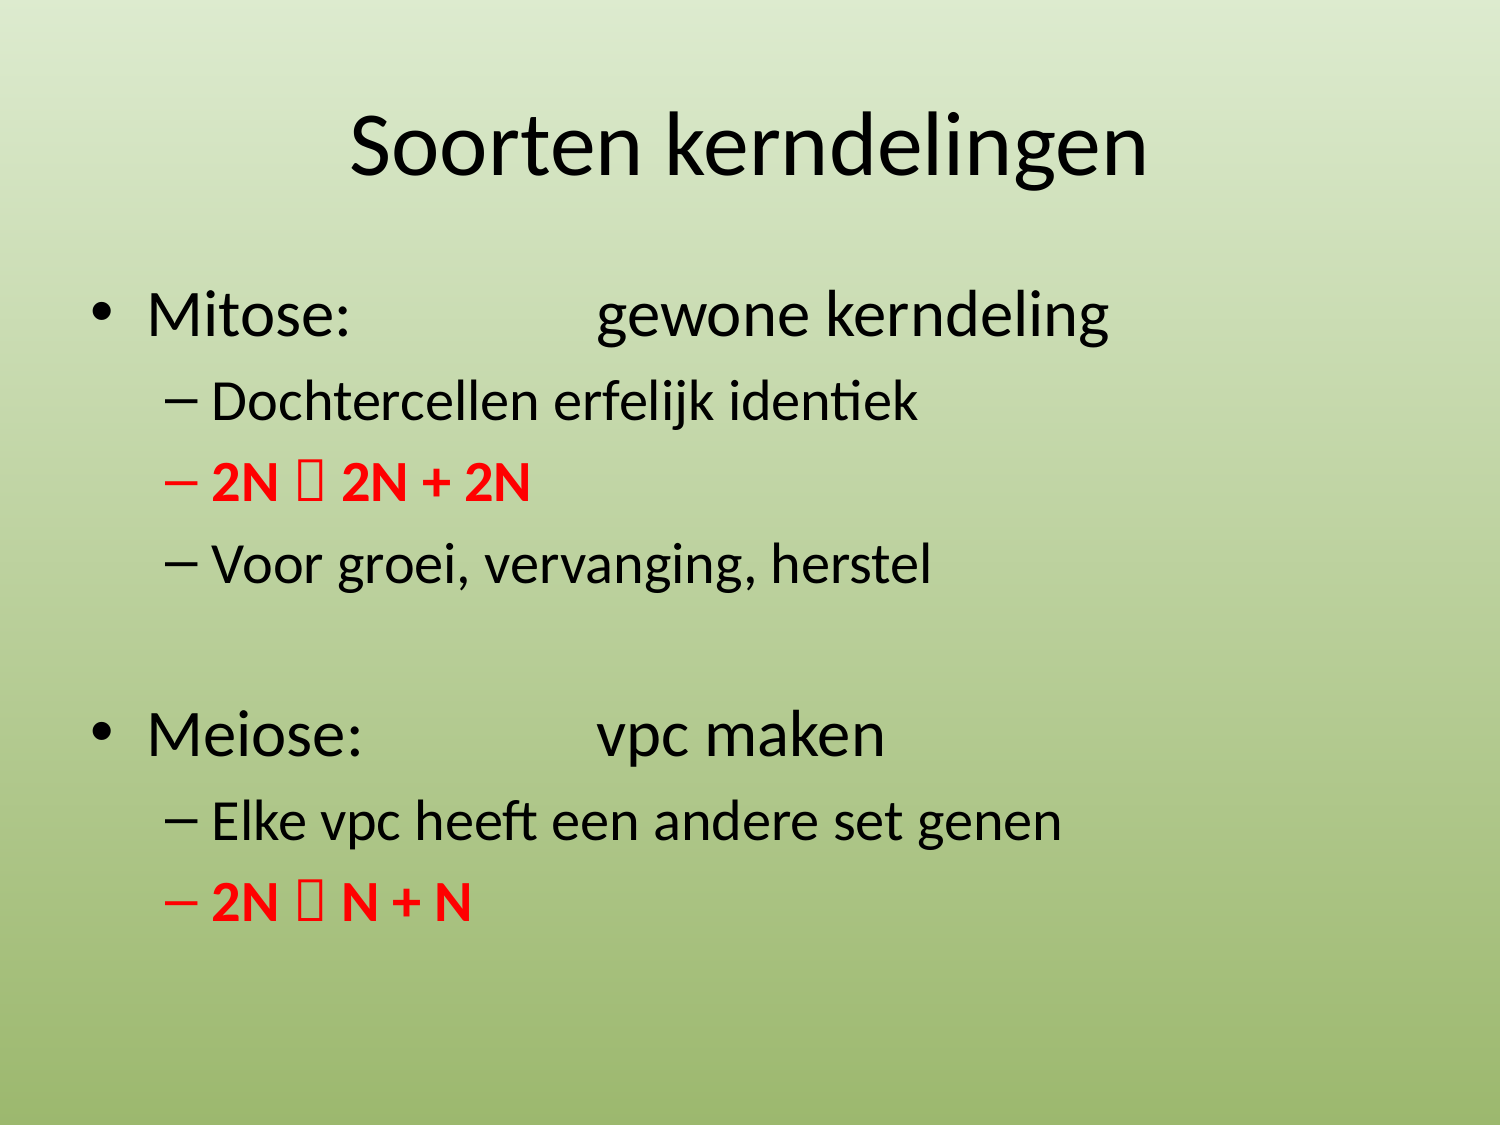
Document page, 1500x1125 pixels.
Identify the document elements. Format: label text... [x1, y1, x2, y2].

list Mitose: gewone kerndeling Dochtercellen erfelijk identiek 2N  2N + 2N Voor groei, vervanging, herstel Meiose: vpc maken Elke vpc heeft een andere set genen 2N  N + N [75, 262, 1425, 1005]
title Soorten kerndelingen [75, 45, 1425, 233]
